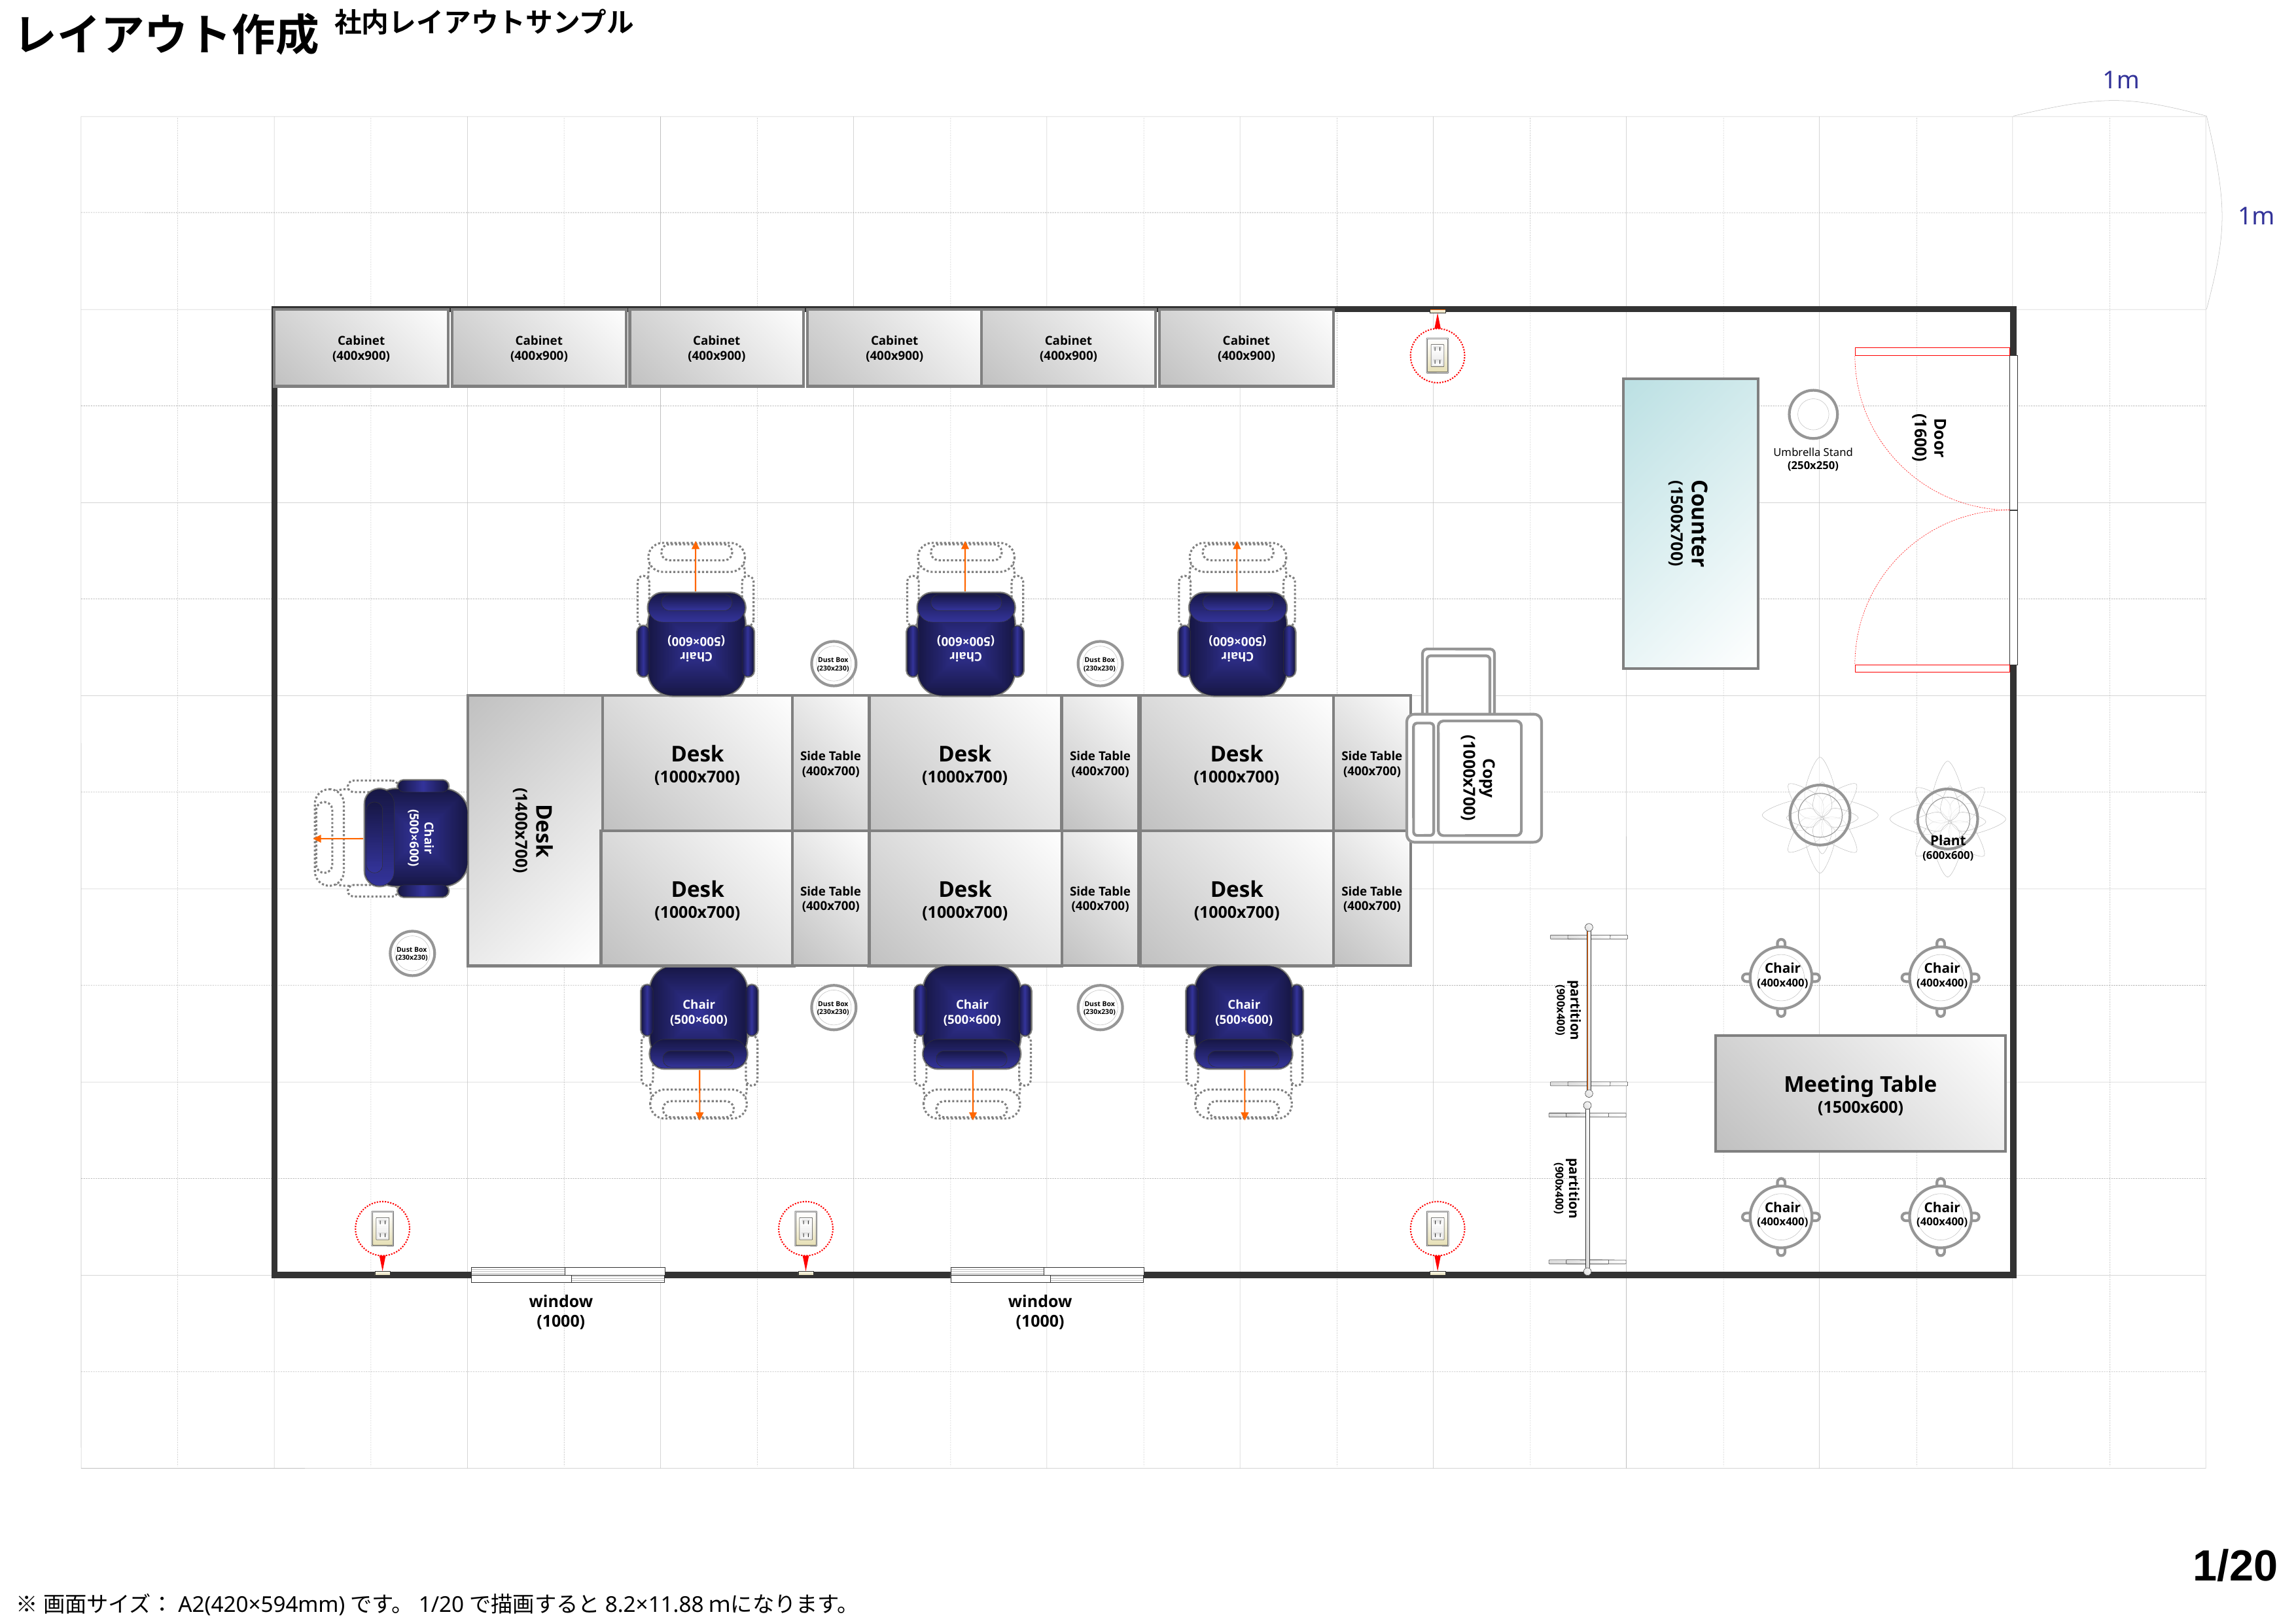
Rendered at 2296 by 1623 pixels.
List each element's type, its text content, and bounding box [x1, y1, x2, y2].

text_box Desk (1000x700) [870, 831, 1061, 966]
text_box Cabinet (400x900) [629, 309, 804, 387]
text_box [1186, 965, 1303, 1121]
text_box Side Table (400x700) [1333, 830, 1411, 966]
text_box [1773, 428, 2099, 592]
text_box Desk (1000x700) [603, 695, 792, 831]
text_box Desk (1000x700) [1140, 695, 1333, 831]
text_box Cabinet (400x900) [452, 309, 626, 387]
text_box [332, 761, 449, 916]
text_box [1741, 939, 1824, 1017]
text_box Cabinet (400x900) [1159, 309, 1333, 387]
text_box 社内レイアウトサンプル [325, 0, 645, 43]
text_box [778, 1201, 834, 1276]
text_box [914, 965, 1032, 1121]
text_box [1741, 1178, 1824, 1256]
text_box window (1000) [519, 1286, 603, 1336]
text_box Side Table (400x700) [792, 695, 870, 830]
text_box Umbrella Stand (250x250) [1763, 440, 1773, 477]
text_box Side Table (400x700) [1061, 695, 1139, 830]
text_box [1761, 757, 1879, 874]
text_box Cabinet (400x900) [807, 309, 981, 387]
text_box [1901, 939, 1984, 1017]
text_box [1501, 971, 1676, 1050]
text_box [1410, 1201, 1465, 1276]
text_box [1070, 640, 1130, 686]
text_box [1070, 985, 1130, 1030]
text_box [355, 1201, 410, 1276]
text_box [1901, 1178, 1984, 1256]
text_box Side Table (400x700) [1333, 695, 1405, 830]
text_box Desk (1000x700) [601, 831, 792, 966]
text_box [471, 1266, 665, 1283]
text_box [1410, 309, 1465, 383]
text_box Desk (1000x700) [1140, 831, 1333, 966]
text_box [1789, 390, 1838, 439]
text_box [274, 309, 2014, 1276]
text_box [906, 540, 1024, 696]
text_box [950, 1266, 1144, 1283]
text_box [1500, 1149, 1674, 1228]
text_box Meeting Table (1500x600) [1716, 1035, 2006, 1151]
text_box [1377, 678, 1572, 814]
text_box Desk (1400x700) [467, 695, 603, 966]
text_box Cabinet (400x900) [274, 309, 448, 387]
text_box Side Table (400x700) [792, 830, 870, 966]
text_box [637, 540, 754, 696]
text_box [1889, 761, 2006, 878]
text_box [804, 985, 863, 1030]
text_box window (1000) [998, 1286, 1082, 1336]
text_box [1178, 540, 1296, 696]
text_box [641, 965, 758, 1121]
text_box Desk (1000x700) [870, 695, 1061, 831]
text_box Side Table (400x700) [1061, 830, 1139, 966]
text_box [382, 930, 442, 976]
text_box Cabinet (400x900) [981, 309, 1156, 387]
text_box Counter (1500x700) [1623, 379, 1759, 669]
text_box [804, 640, 863, 686]
